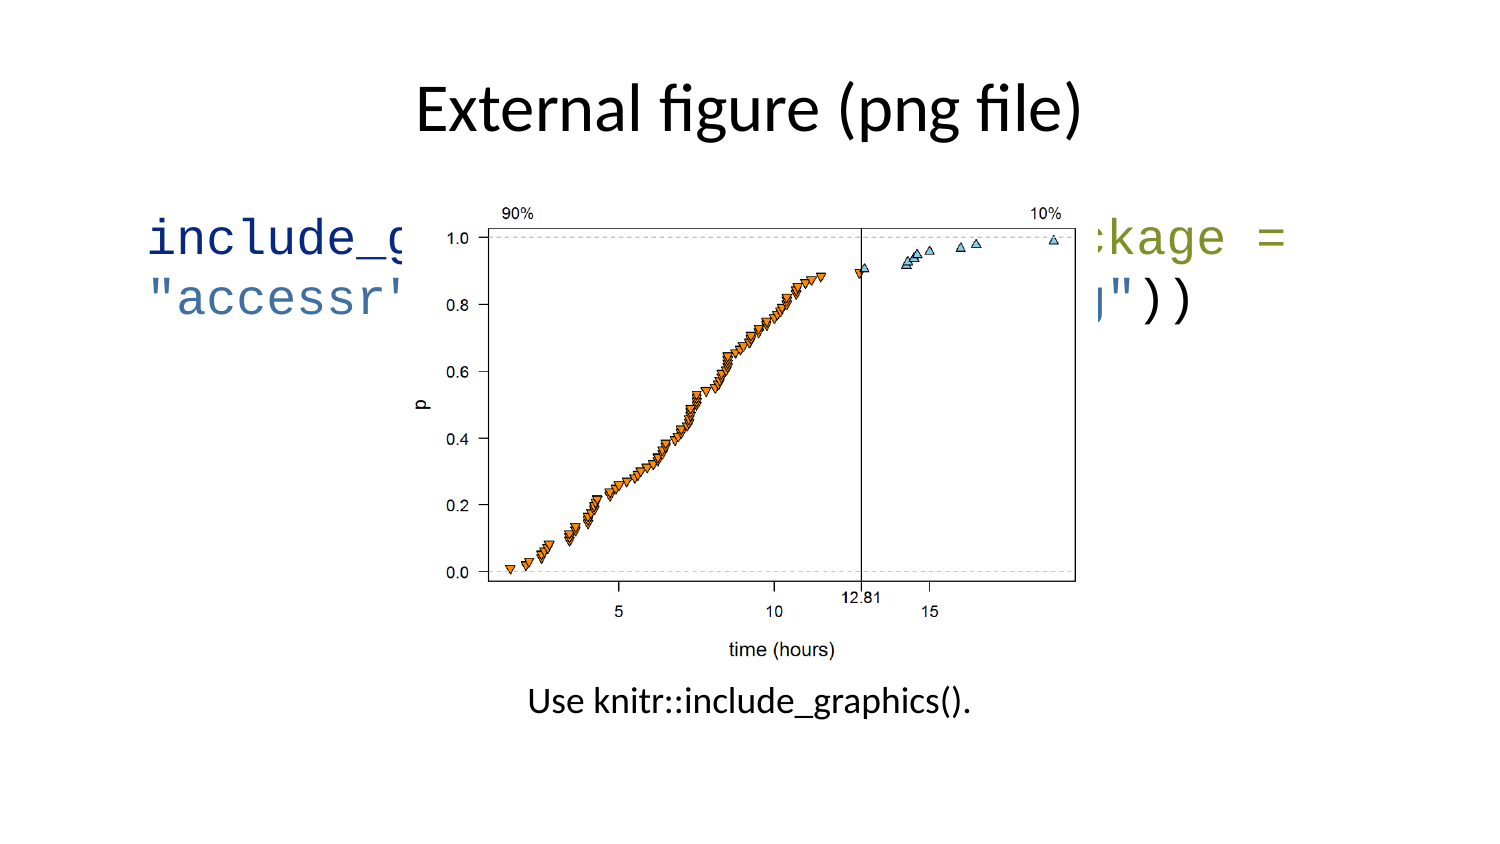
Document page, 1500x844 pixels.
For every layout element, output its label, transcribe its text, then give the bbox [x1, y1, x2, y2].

list include_graphics(system.file(package = "accessr", "examples", "plot.png")) [1101, 196, 1425, 668]
picture [401, 195, 1099, 669]
list include_graphics(system.file(package = "accessr", "examples", "plot.png")) [75, 196, 399, 668]
text_box Use knitr::include_graphics(). [74, 668, 1425, 753]
title External figure (png file) [75, 33, 1425, 175]
